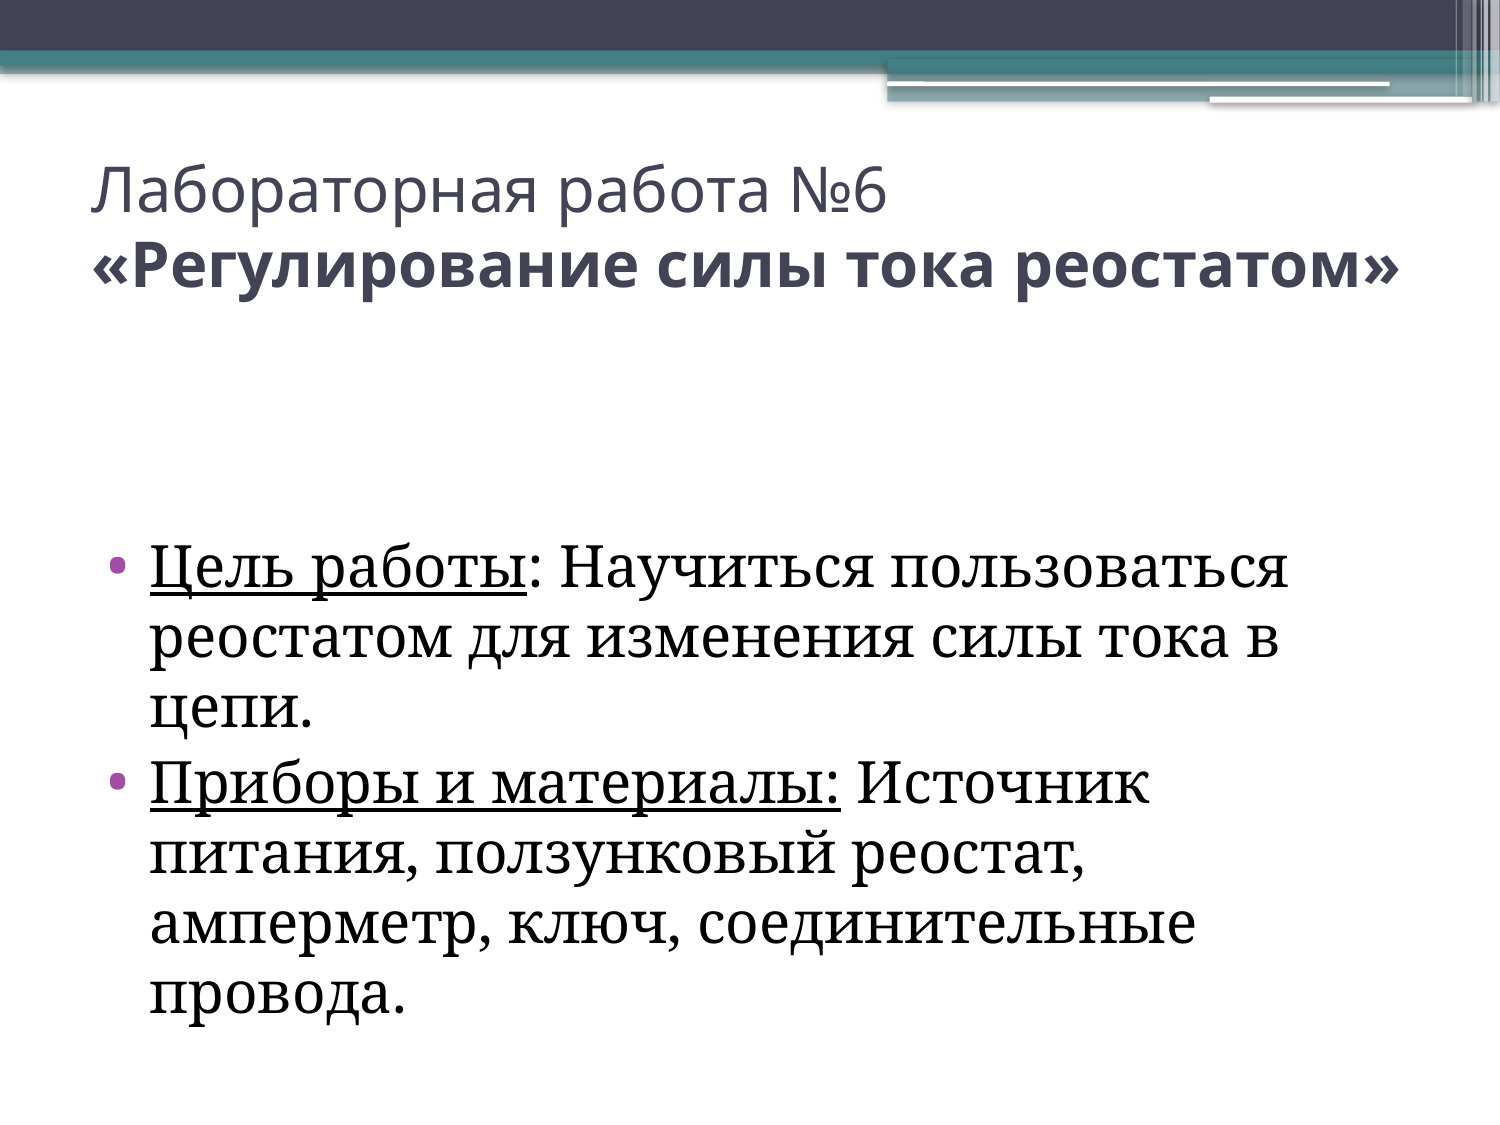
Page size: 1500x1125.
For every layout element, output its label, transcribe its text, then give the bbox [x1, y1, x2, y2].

list Цель работы: Научиться пользоваться реостатом для изменения силы тока в цепи. Приборы и материалы: Источник питания, ползунковый реостат, амперметр, ключ, соединительные провода. [75, 368, 1425, 1079]
title Лабораторная работа №6 «Регулирование силы тока реостатом» [76, 137, 1427, 313]
